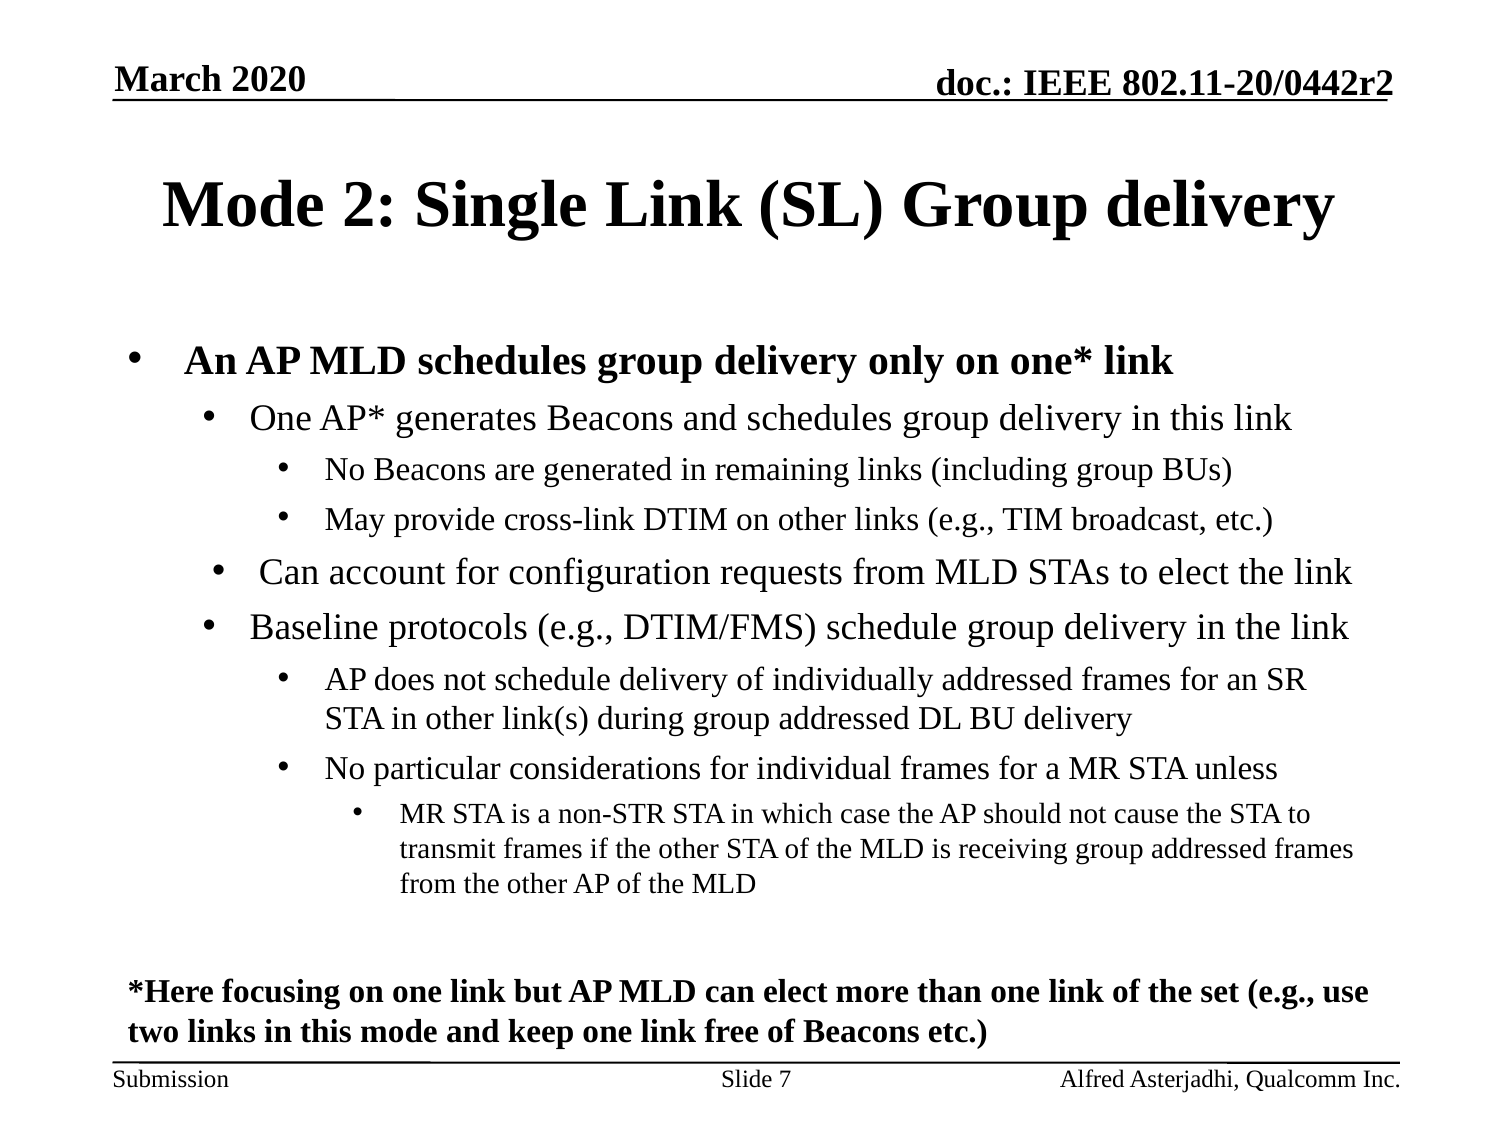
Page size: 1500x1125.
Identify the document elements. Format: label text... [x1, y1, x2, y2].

title Mode 2: Single Link (SL) Group delivery [112, 112, 1388, 288]
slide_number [114, 54, 423, 100]
slide_number Slide 7 [712, 1061, 800, 1123]
list An AP MLD schedules group delivery only on one* link One AP* generates Beacons and schedules group delivery in this link No Beacons are generated in remaining links (including group BUs) May provide cross-link DTIM on other links (e.g., TIM broadcast, etc.) Can account for configuration requests from MLD STAs to elect the link Baseline protocols (e.g., DTIM/FMS) schedule group delivery in the link AP does not schedule delivery of individually addressed frames for an SR STA in other link(s) during group addressed DL BU delivery No particular considerations for individual frames for a MR STA unless MR STA is a non-STR STA in which case the AP should not cause the STA to transmit frames if the other STA of the MLD is receiving group addressed frames from the other AP of the MLD *Here focusing on one link but AP MLD can elect more than one link of the set (e.g., use two links in this mode and keep one link free of Beacons etc.) [112, 324, 1388, 1063]
footer Alfred Asterjadhi, Qualcomm Inc. [878, 1061, 1402, 1093]
